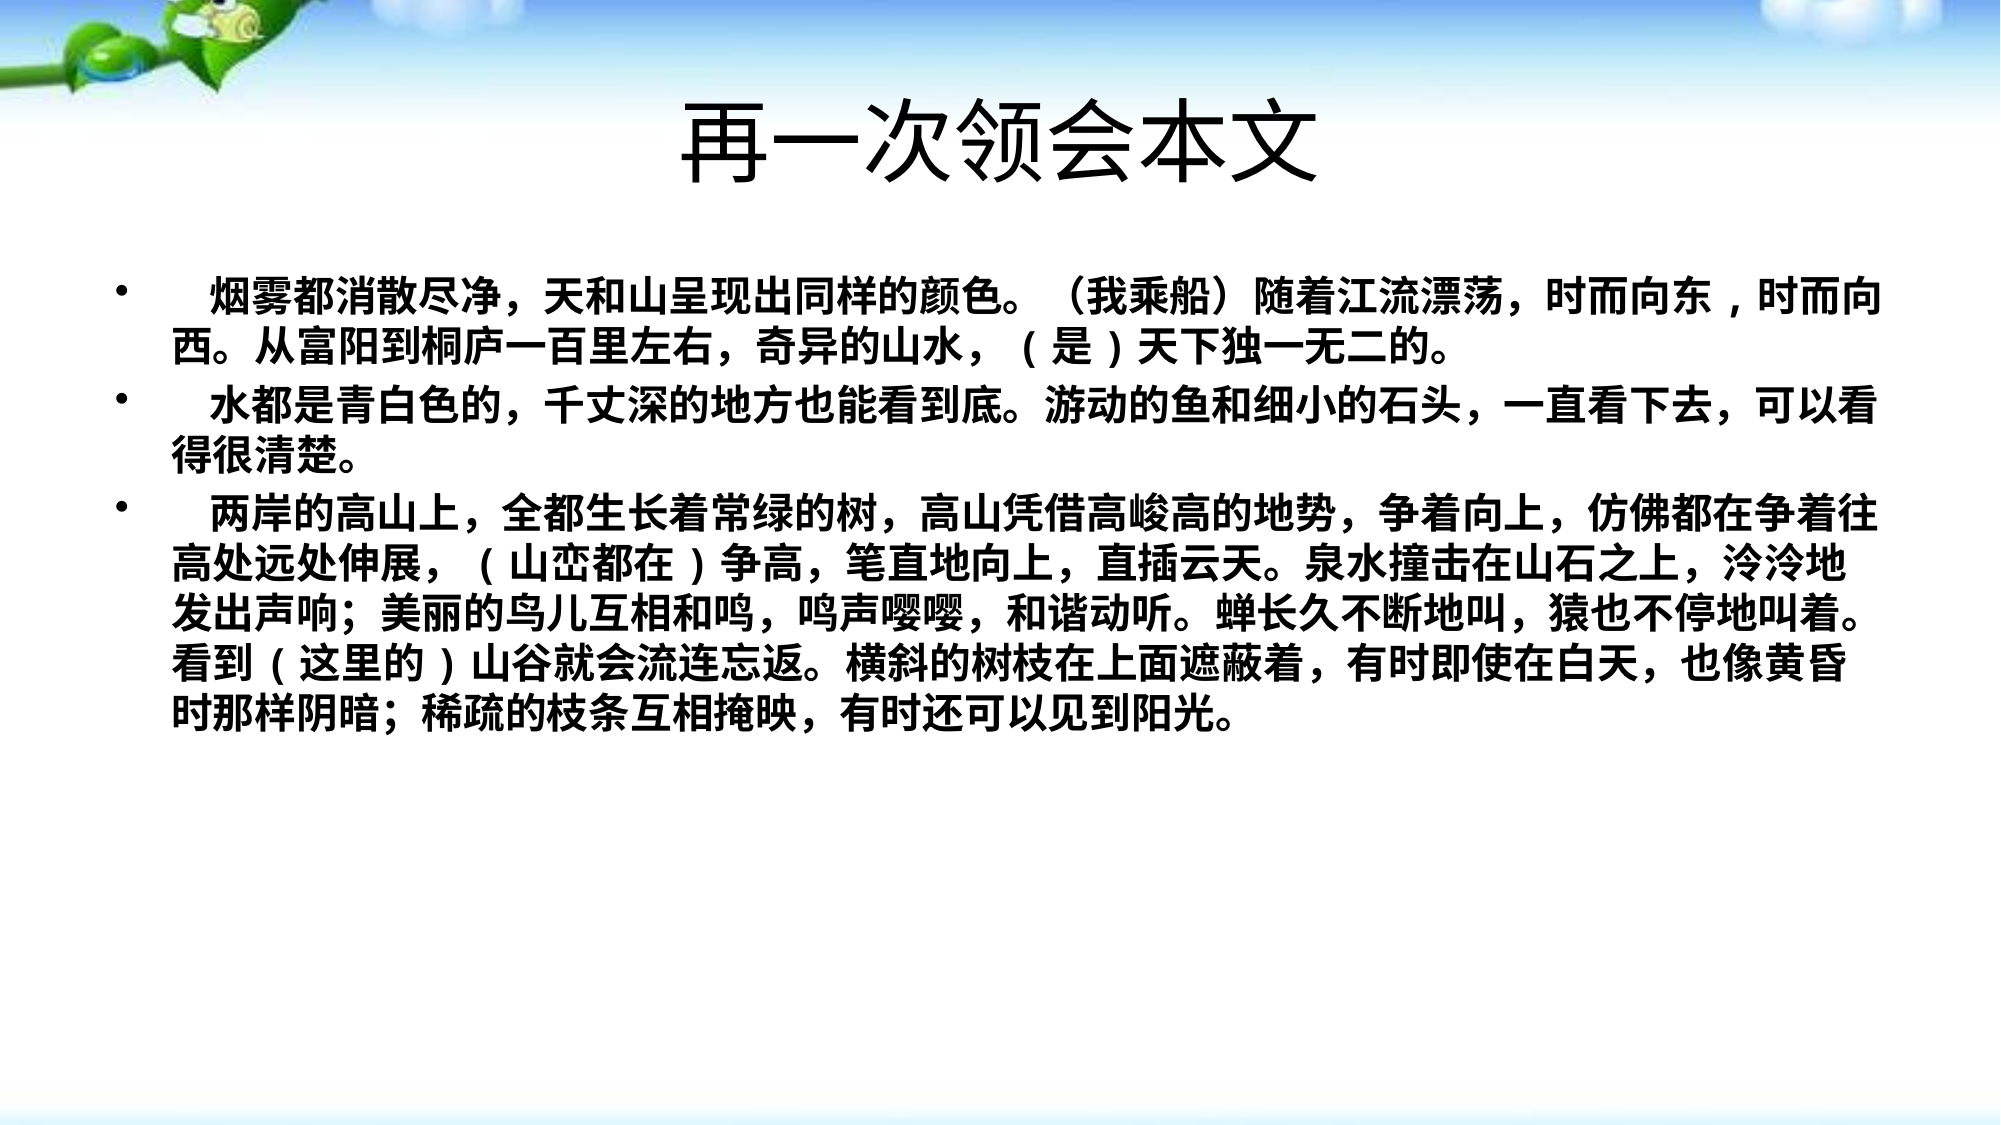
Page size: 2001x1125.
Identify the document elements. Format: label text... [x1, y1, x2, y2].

title 再一次领会本文 [99, 45, 1900, 233]
picture [0, 0, 2001, 1125]
list 烟雾都消散尽净，天和山呈现出同样的颜色。（我乘船）随着江流漂荡，时而向东,时而向西。从富阳到桐庐一百里左右，奇异的山水，(是)天下独一无二的。 水都是青白色的，千丈深的地方也能看到底。游动的鱼和细小的石头，一直看下去，可以看得很清楚。 两岸的高山上，全都生长着常绿的树，高山凭借高峻高的地势，争着向上，仿佛都在争着往高处远处伸展，(山峦都在)争高，笔直地向上，直插云天。泉水撞击在山石之上，泠泠地发出声响；美丽的鸟儿互相和鸣，鸣声嘤嘤，和谐动听。蝉长久不断地叫，猿也不停地叫着。看到(这里的)山谷就会流连忘返。横斜的树枝在上面遮蔽着，有时即使在白天，也像黄昏时那样阴暗；稀疏的枝条互相掩映，有时还可以见到阳光。 [99, 262, 1900, 1005]
